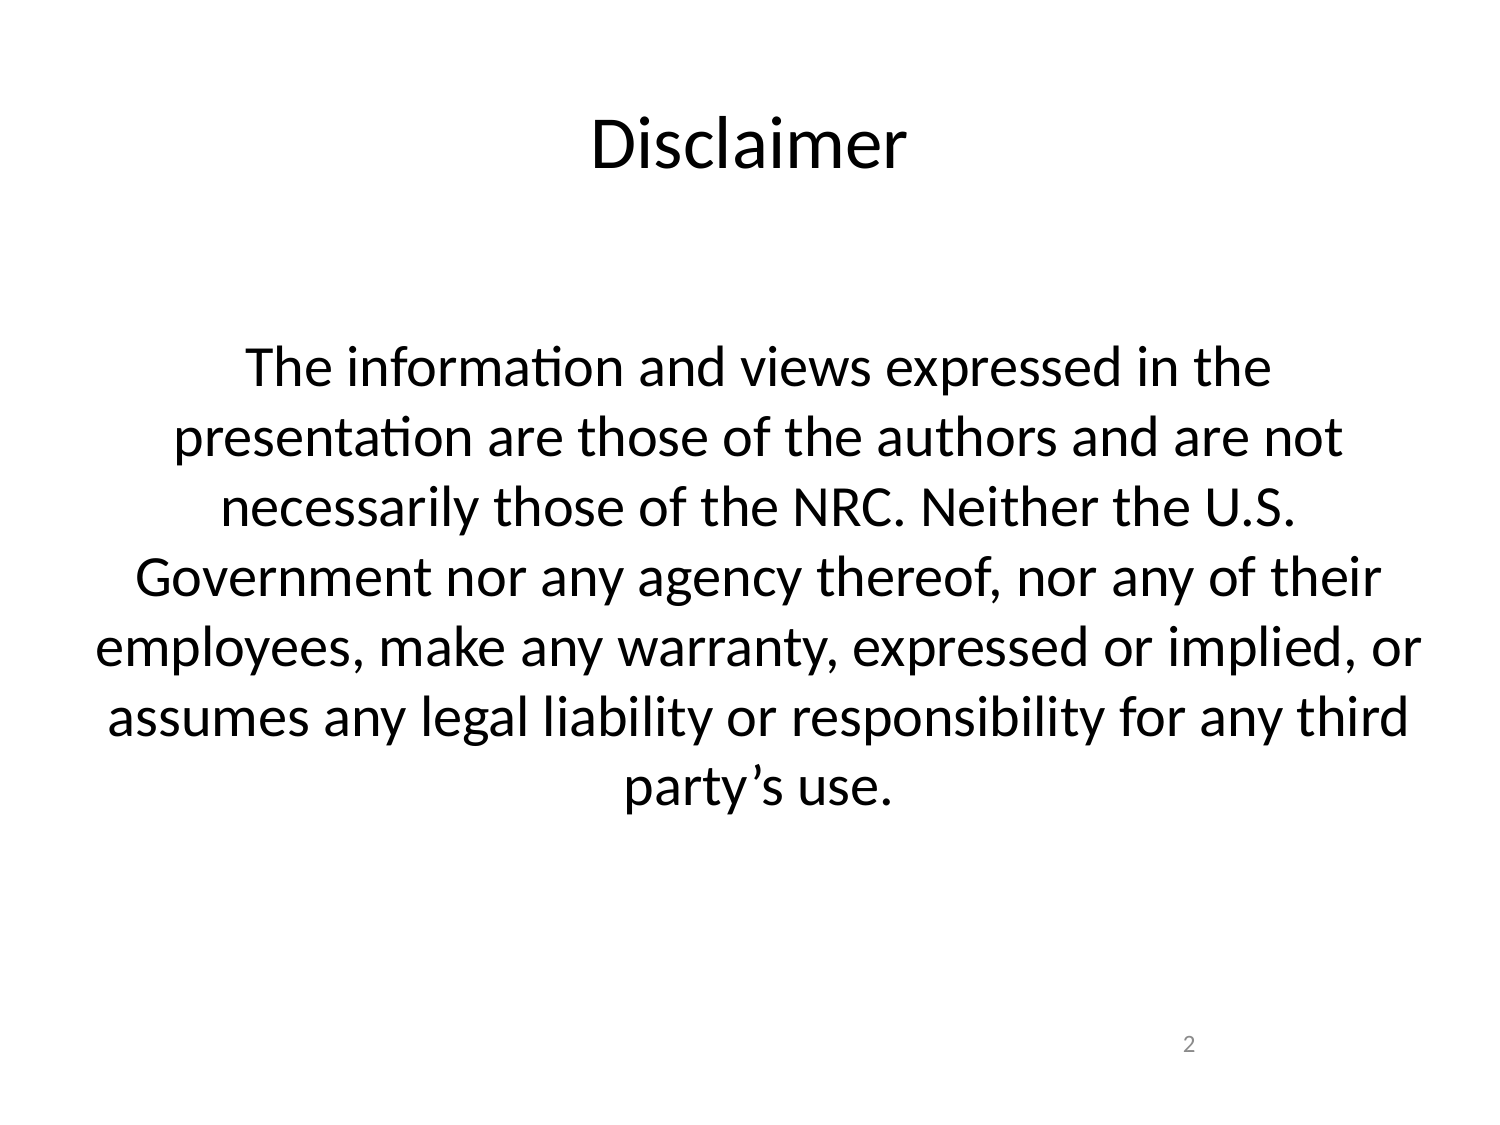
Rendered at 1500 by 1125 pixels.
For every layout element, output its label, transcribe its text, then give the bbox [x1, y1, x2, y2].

title Disclaimer [75, 45, 1425, 233]
list The information and views expressed in the presentation are those of the authors and are not necessarily those of the NRC. Neither the U.S. Government nor any agency thereof, nor any of their employees, make any warranty, expressed or implied, or assumes any legal liability or responsibility for any third party’s use. [75, 239, 1444, 982]
slide_number 2 [1030, 1012, 1211, 1073]
